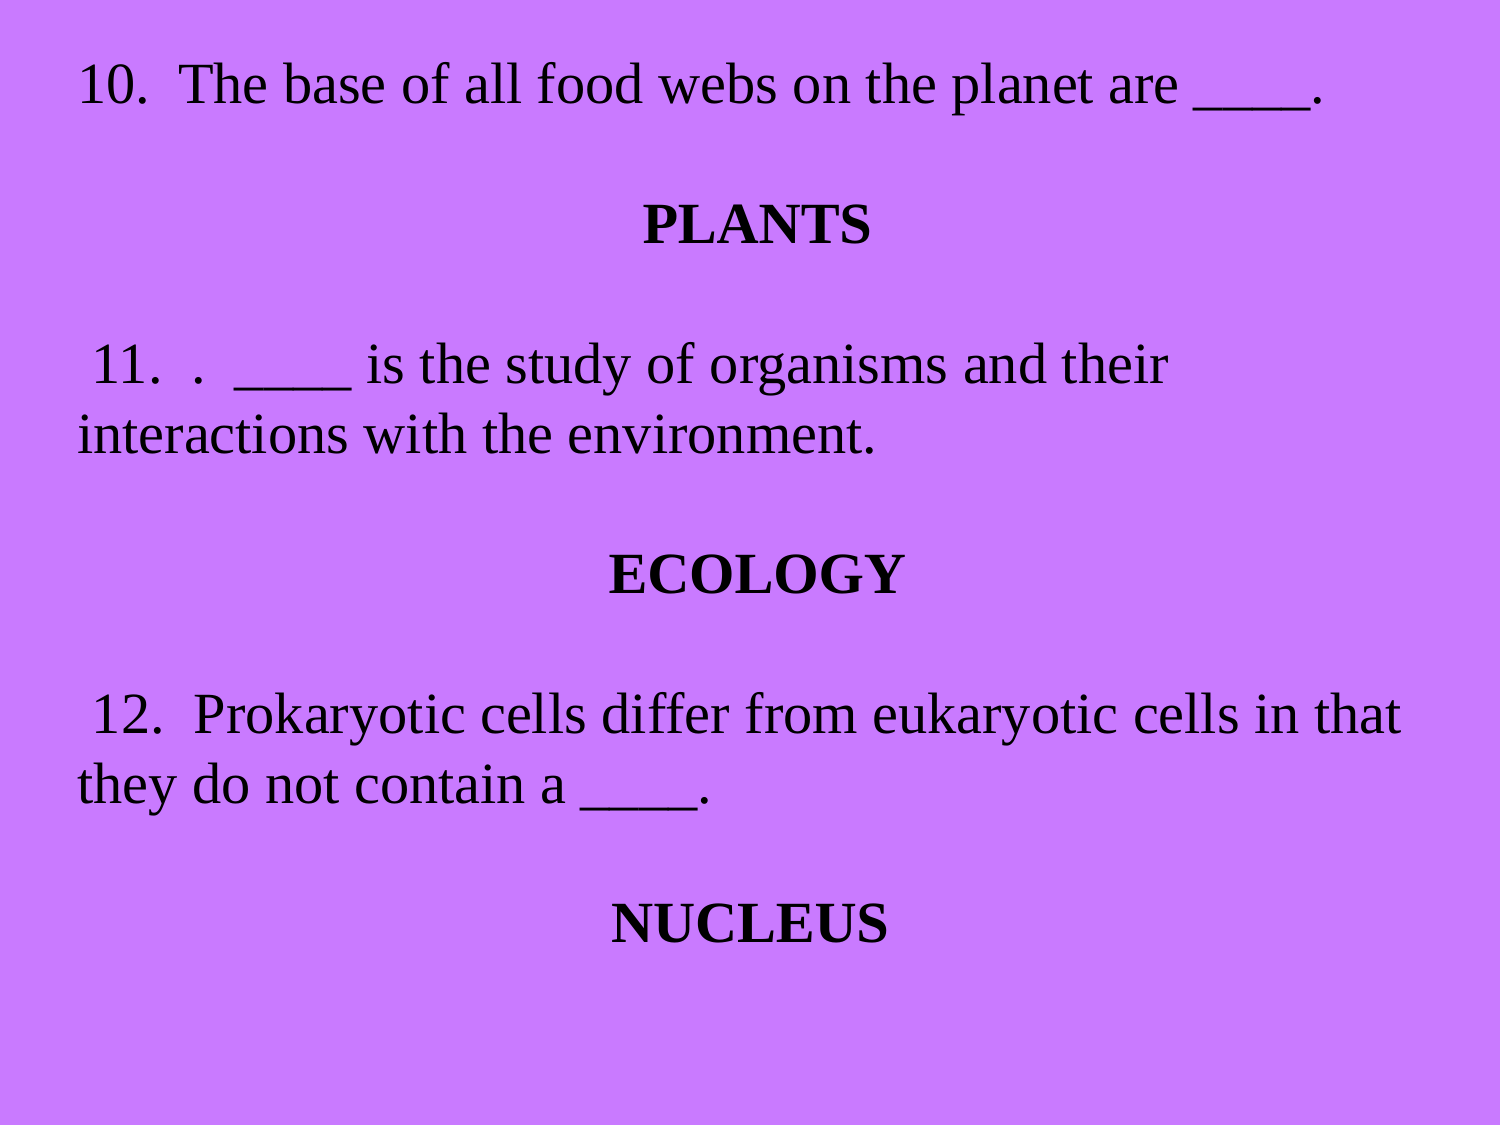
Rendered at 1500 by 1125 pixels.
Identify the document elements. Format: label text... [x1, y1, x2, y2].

text_box 10. The base of all food webs on the planet are ____. PLANTS 11. . ____ is the study of organisms and their interactions with the environment. ECOLOGY 12. Prokaryotic cells differ from eukaryotic cells in that they do not contain a ____. NUCLEUS [62, 37, 1438, 1007]
